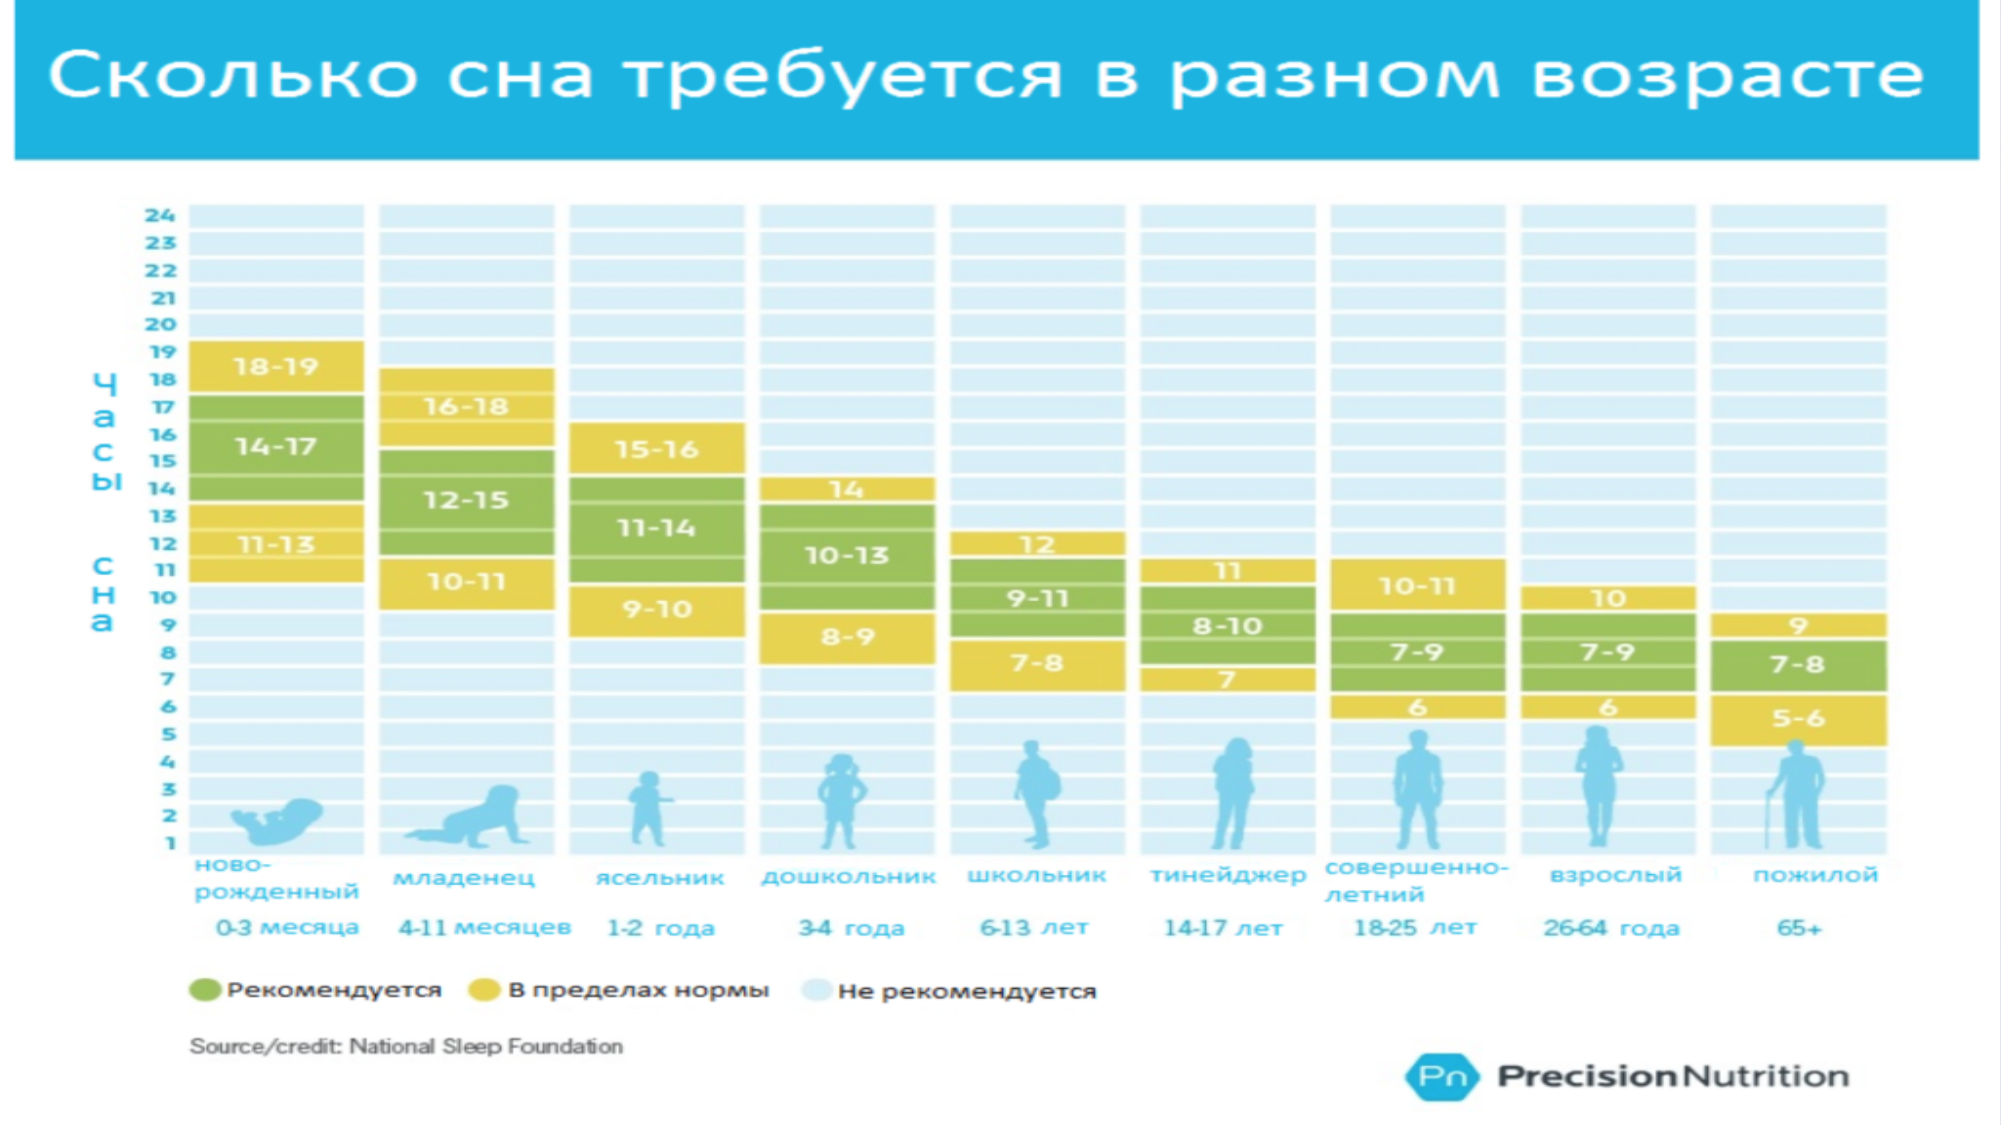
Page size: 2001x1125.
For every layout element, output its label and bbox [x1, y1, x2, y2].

list [0, 0, 2000, 1125]
